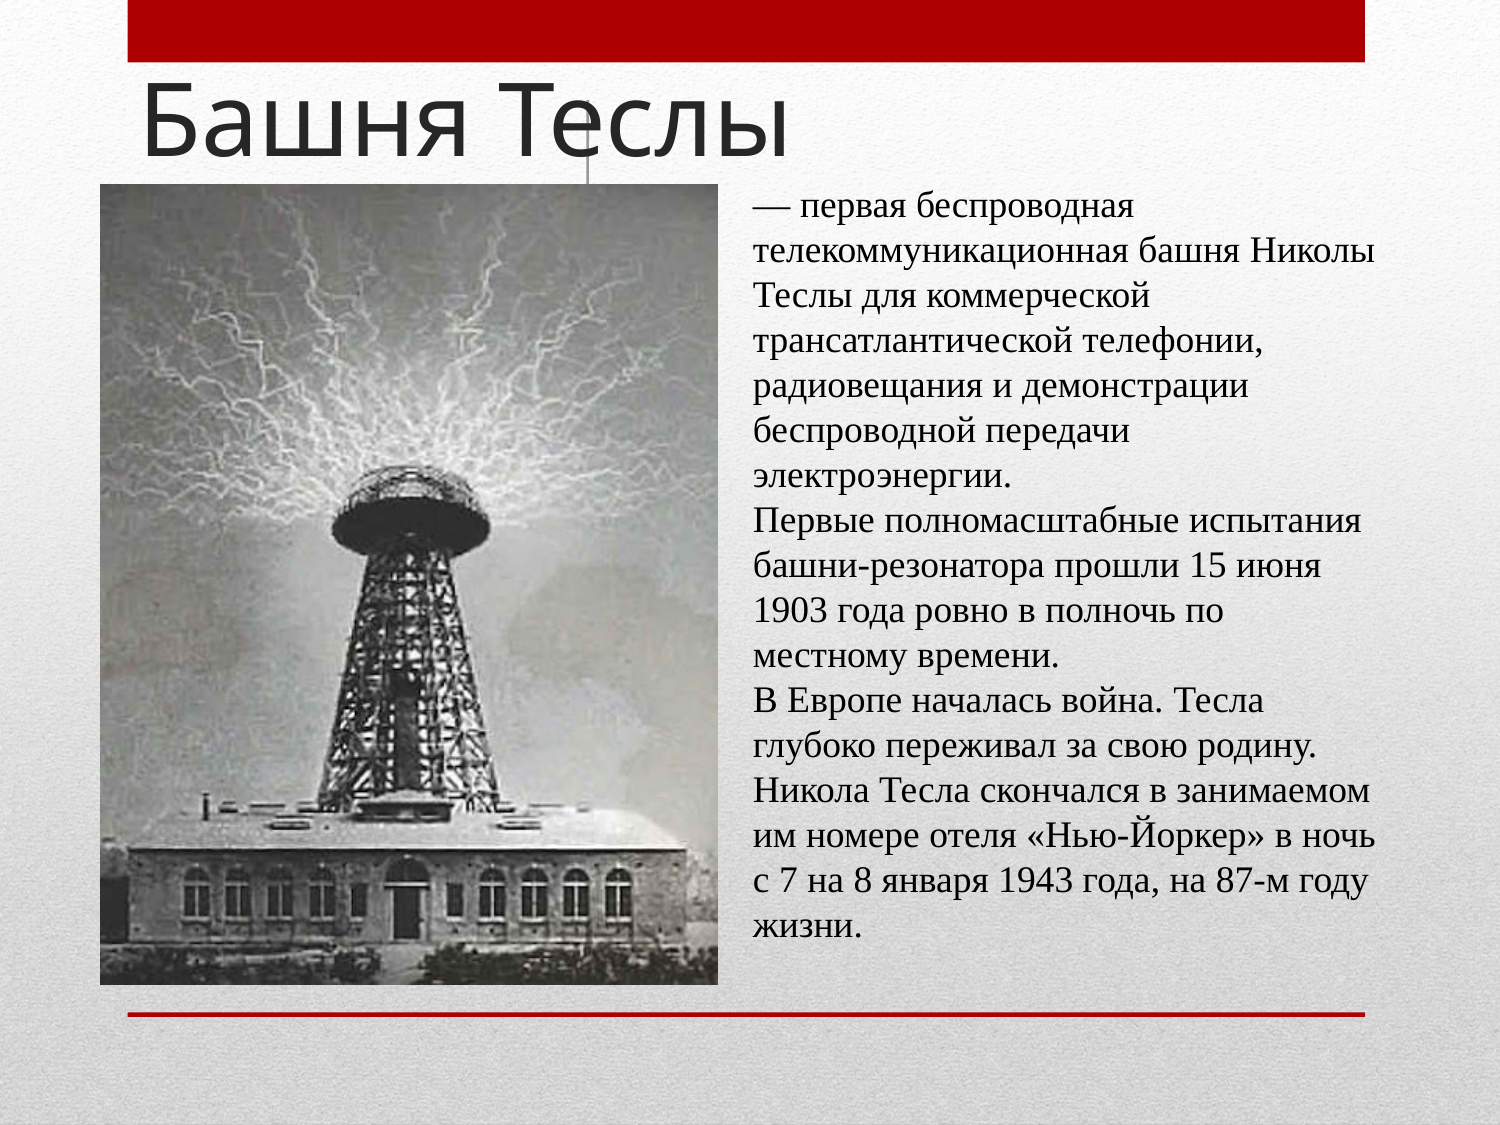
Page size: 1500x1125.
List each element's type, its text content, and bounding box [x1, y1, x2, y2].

title Башня Теслы [123, 18, 1237, 185]
picture [99, 183, 719, 985]
text_box — первая беспроводная телекоммуникационная башня Николы Теслы для коммерческой трансатлантической телефонии, радиовещания и демонстрации беспроводной передачи электроэнергии. Первые полномасштабные испытания башни-резонатора прошли 15 июня 1903 года ровно в полночь по местному времени. В Европе началась война. Тесла глубоко переживал за свою родину. Никола Тесла скончался в занимаемом им номере отеля «Нью-Йоркер» в ночь с 7 на 8 января 1943 года, на 87-м году жизни. [738, 172, 1400, 953]
